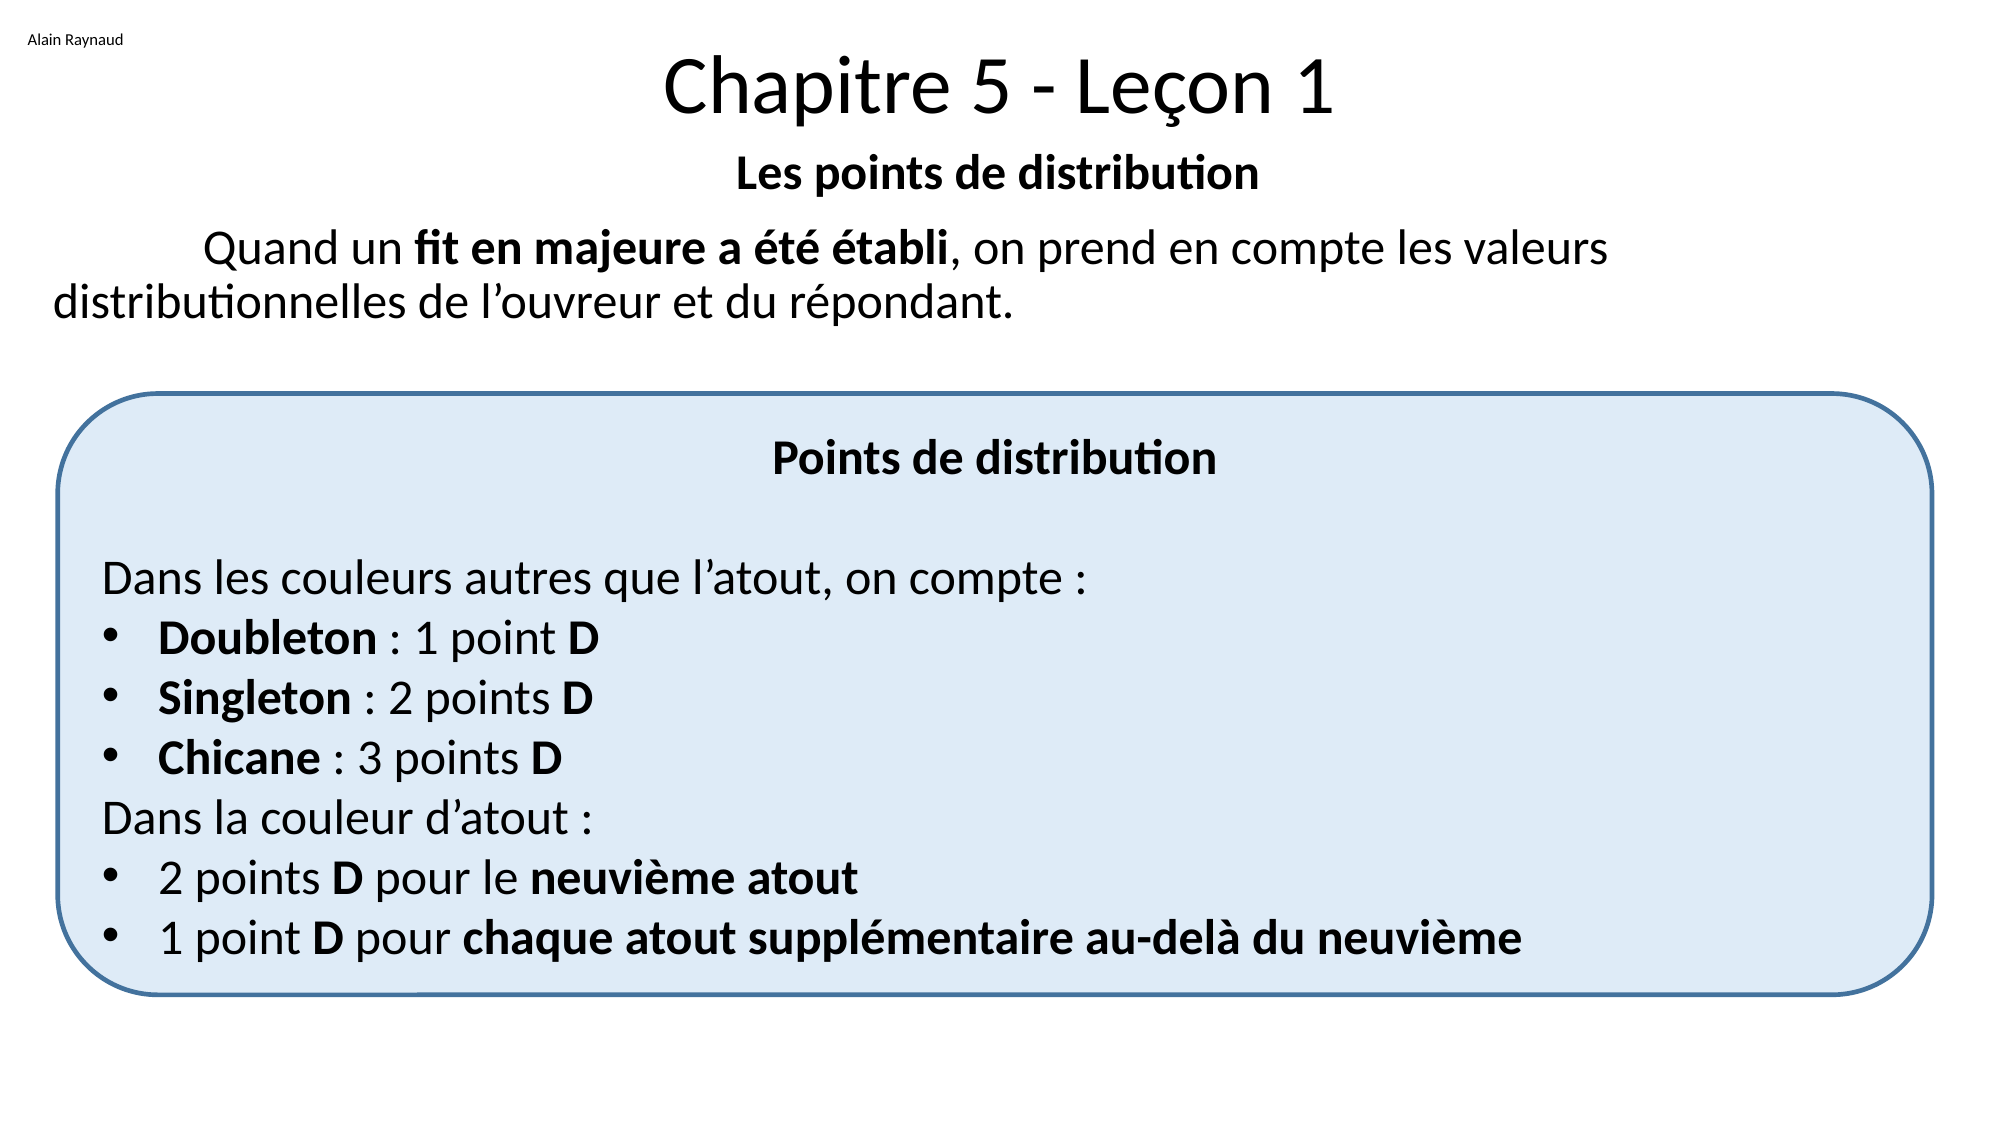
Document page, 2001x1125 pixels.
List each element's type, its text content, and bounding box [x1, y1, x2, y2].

text_box Points de distribution Dans les couleurs autres que l’atout, on compte : Doubleton : 1 point D Singleton : 2 points D Chicane : 3 points D Dans la couleur d’atout : 2 points D pour le neuvième atout 1 point D pour chaque atout supplémentaire au-delà du neuvième [56, 392, 1934, 996]
text_box Alain Raynaud [12, 21, 147, 57]
title Chapitre 5 - Leçon 1 [249, 38, 1750, 139]
subtitle Les points de distribution Quand un fit en majeure a été établi, on prend en compte les valeurs distributionnelles de l’ouvreur et du répondant. [37, 139, 1948, 1088]
